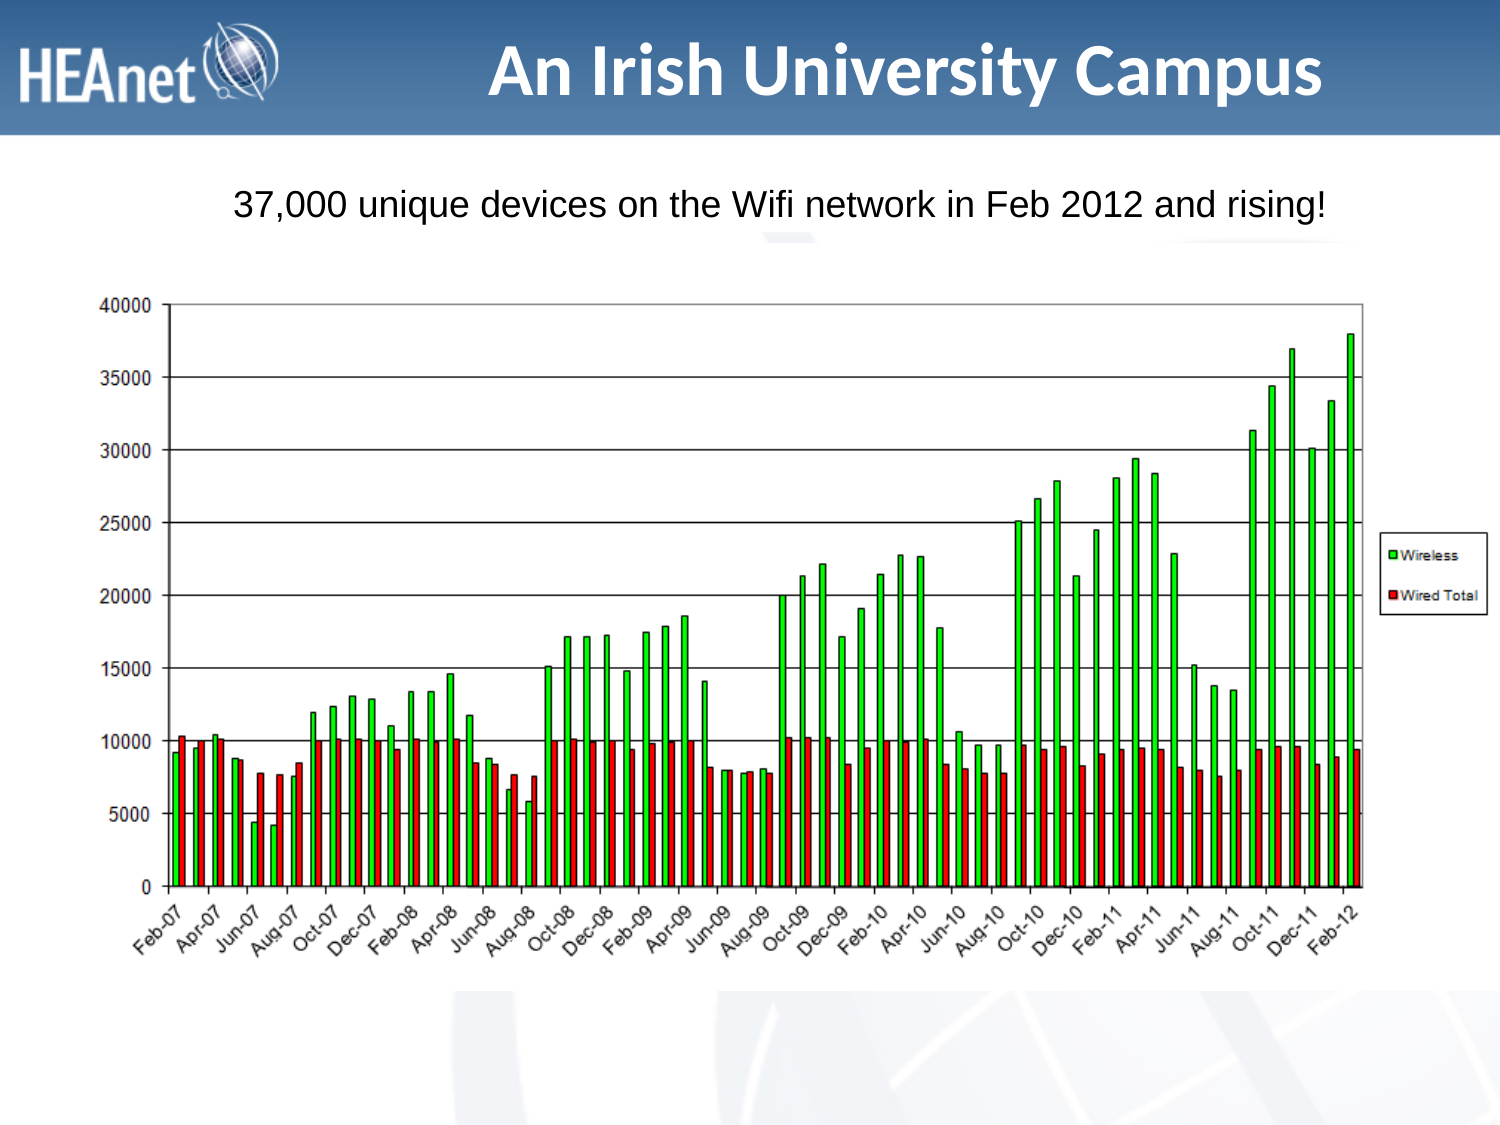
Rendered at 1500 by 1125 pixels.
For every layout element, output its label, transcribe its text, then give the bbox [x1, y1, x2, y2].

title An Irish University Campus [312, 0, 1500, 160]
picture [0, 0, 1500, 1125]
text_box 37,000 unique devices on the Wifi network in Feb 2012 and rising! [218, 172, 1424, 233]
